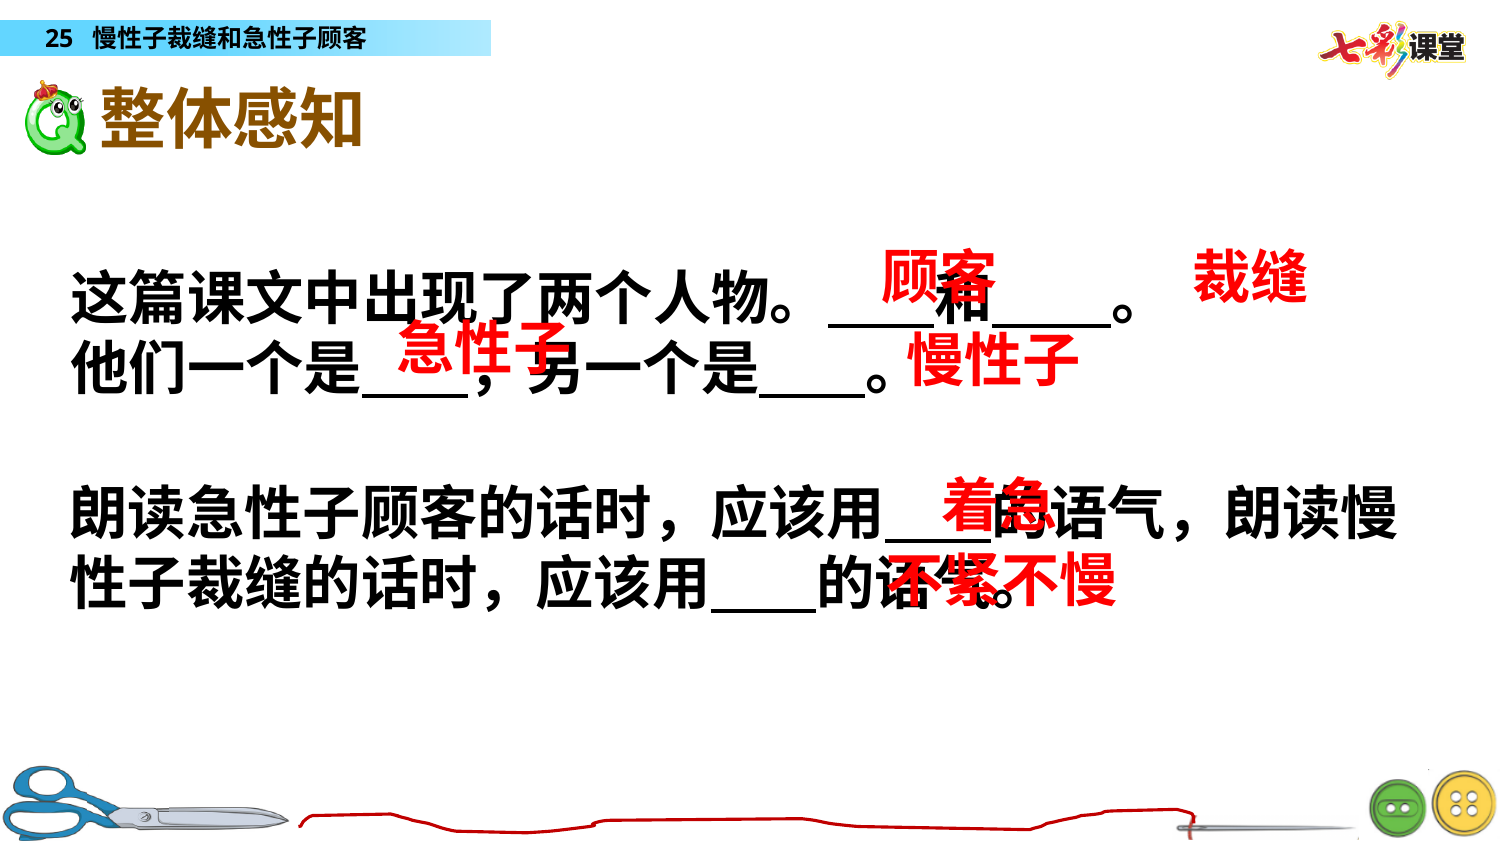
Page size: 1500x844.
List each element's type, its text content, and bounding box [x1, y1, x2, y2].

picture [1365, 769, 1500, 839]
text_box 这篇课文中出现了两个人物。 和 。 他们一个是 ，另一个是 。 [56, 232, 1500, 409]
picture [1173, 816, 1358, 839]
picture [1316, 20, 1468, 80]
text_box 顾客 [866, 232, 1013, 318]
text_box 朗读急性子顾客的话时，应该用 的语气，朗读慢性子裁缝的话时，应该用 的语气。 [55, 469, 1424, 624]
text_box 慢性子 [891, 315, 1211, 401]
text_box 不紧不慢 [870, 535, 1133, 621]
picture [25, 79, 86, 156]
text_box 着急 [927, 460, 1247, 546]
text_box 裁缝 [1178, 233, 1338, 318]
text_box 整体感知 [88, 71, 441, 163]
text_box 急性子 [381, 304, 587, 389]
picture [0, 764, 290, 844]
